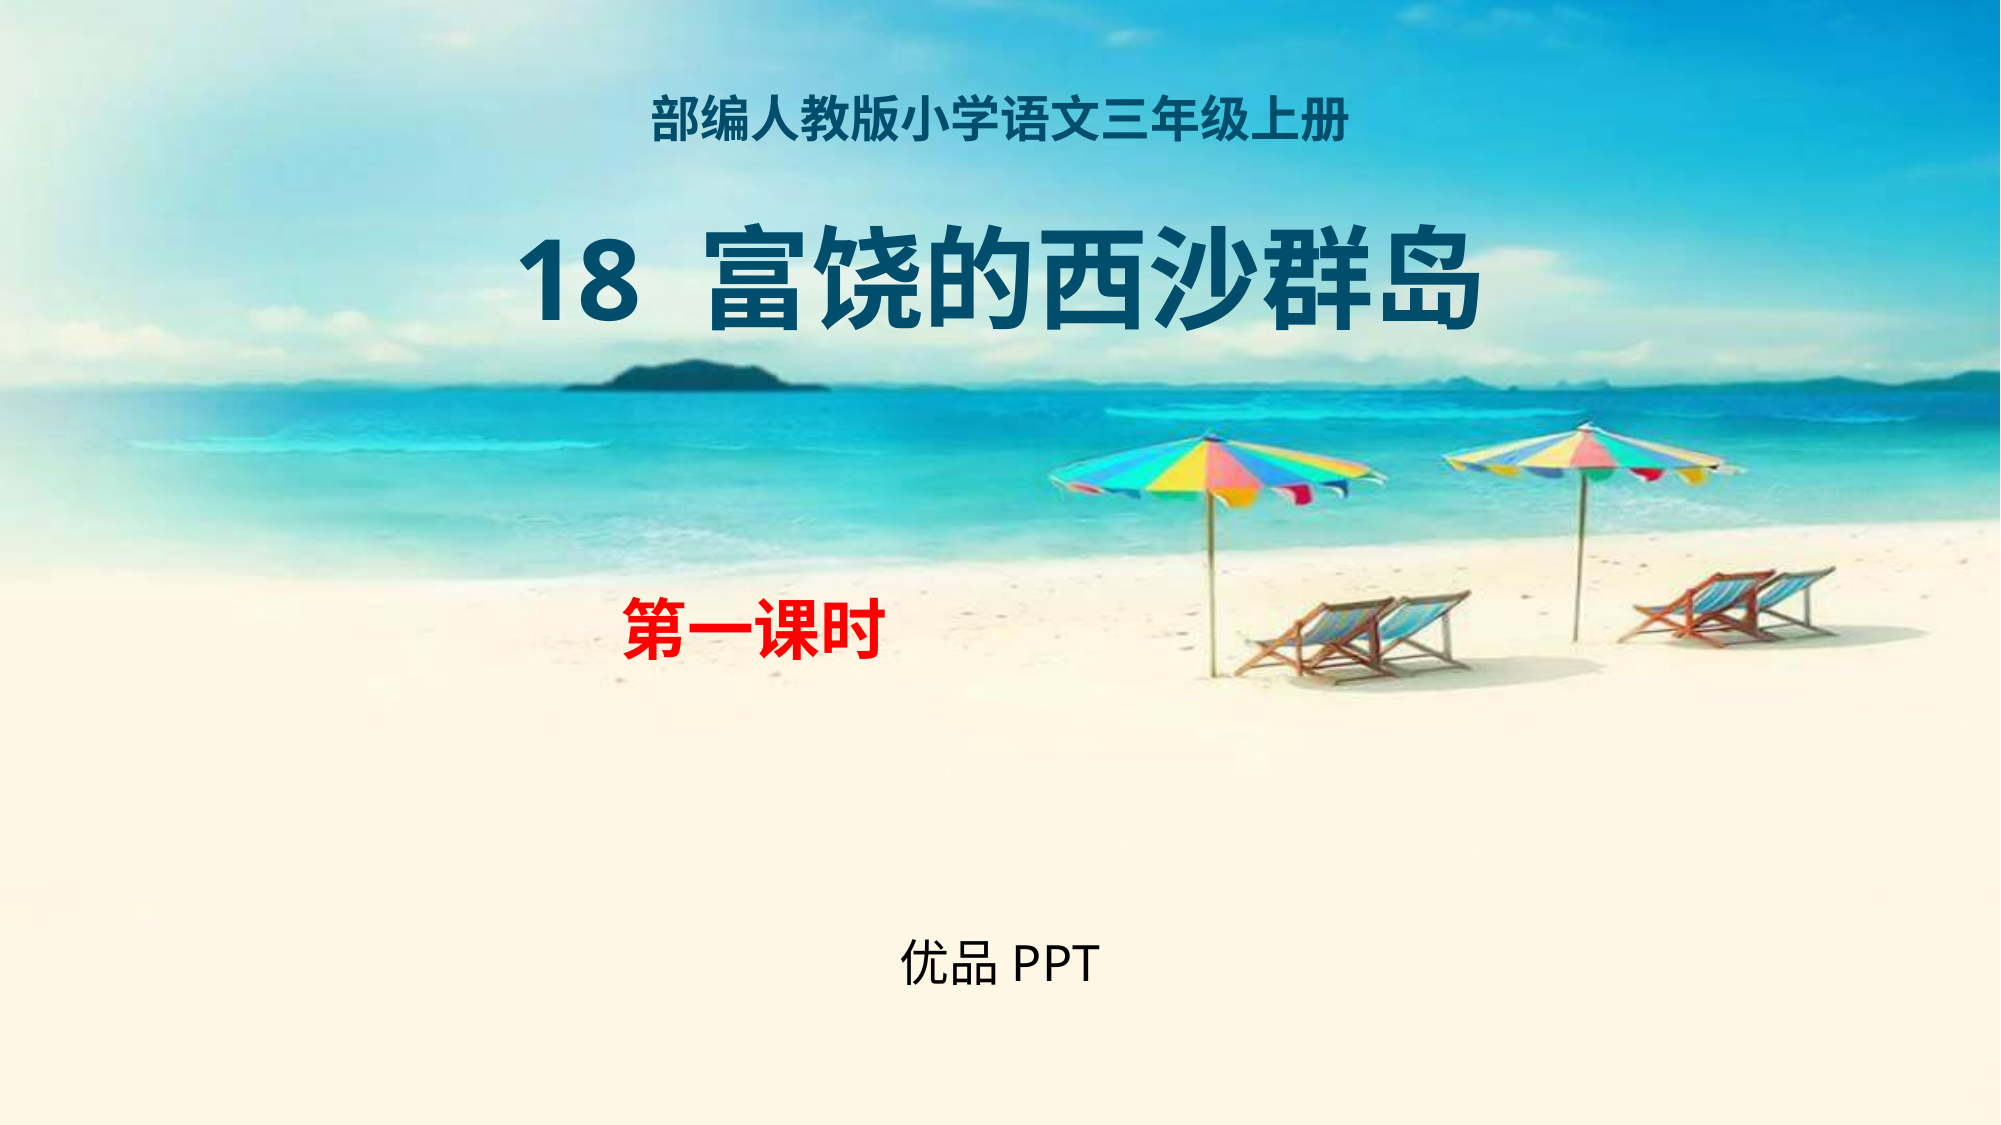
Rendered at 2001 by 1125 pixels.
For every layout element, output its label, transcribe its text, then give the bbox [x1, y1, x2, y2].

text_box 第一课时 [605, 580, 903, 675]
text_box 18 富饶的西沙群岛 [249, 200, 1750, 351]
picture [0, 0, 2000, 1125]
text_box 优品PPT [249, 917, 1750, 999]
text_box 部编人教版小学语文三年级上册 [495, 79, 1505, 155]
